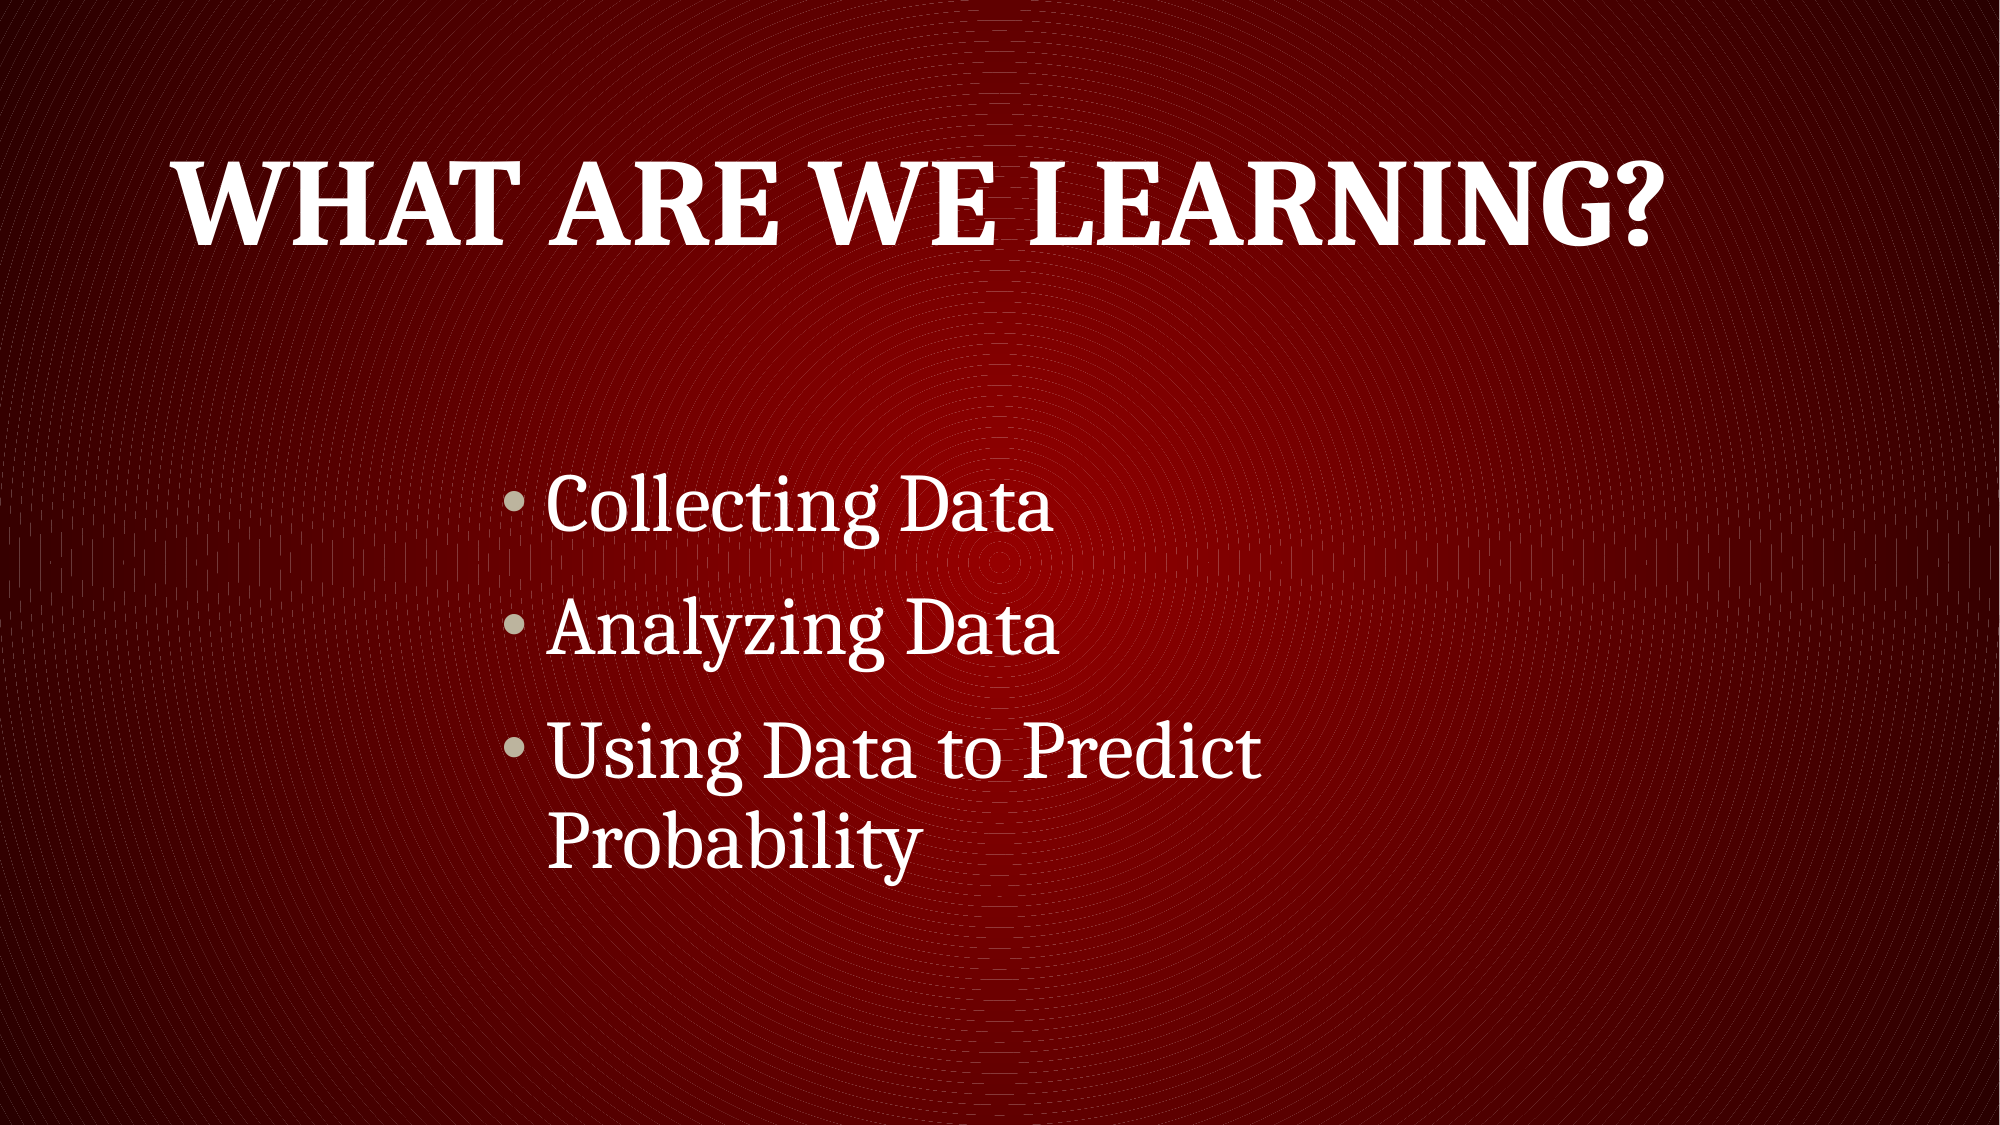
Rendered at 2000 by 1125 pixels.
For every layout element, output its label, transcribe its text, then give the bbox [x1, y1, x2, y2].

list Collecting Data Analyzing Data Using Data to Predict Probability [481, 450, 1519, 905]
title What are we learning? [149, 79, 1850, 280]
